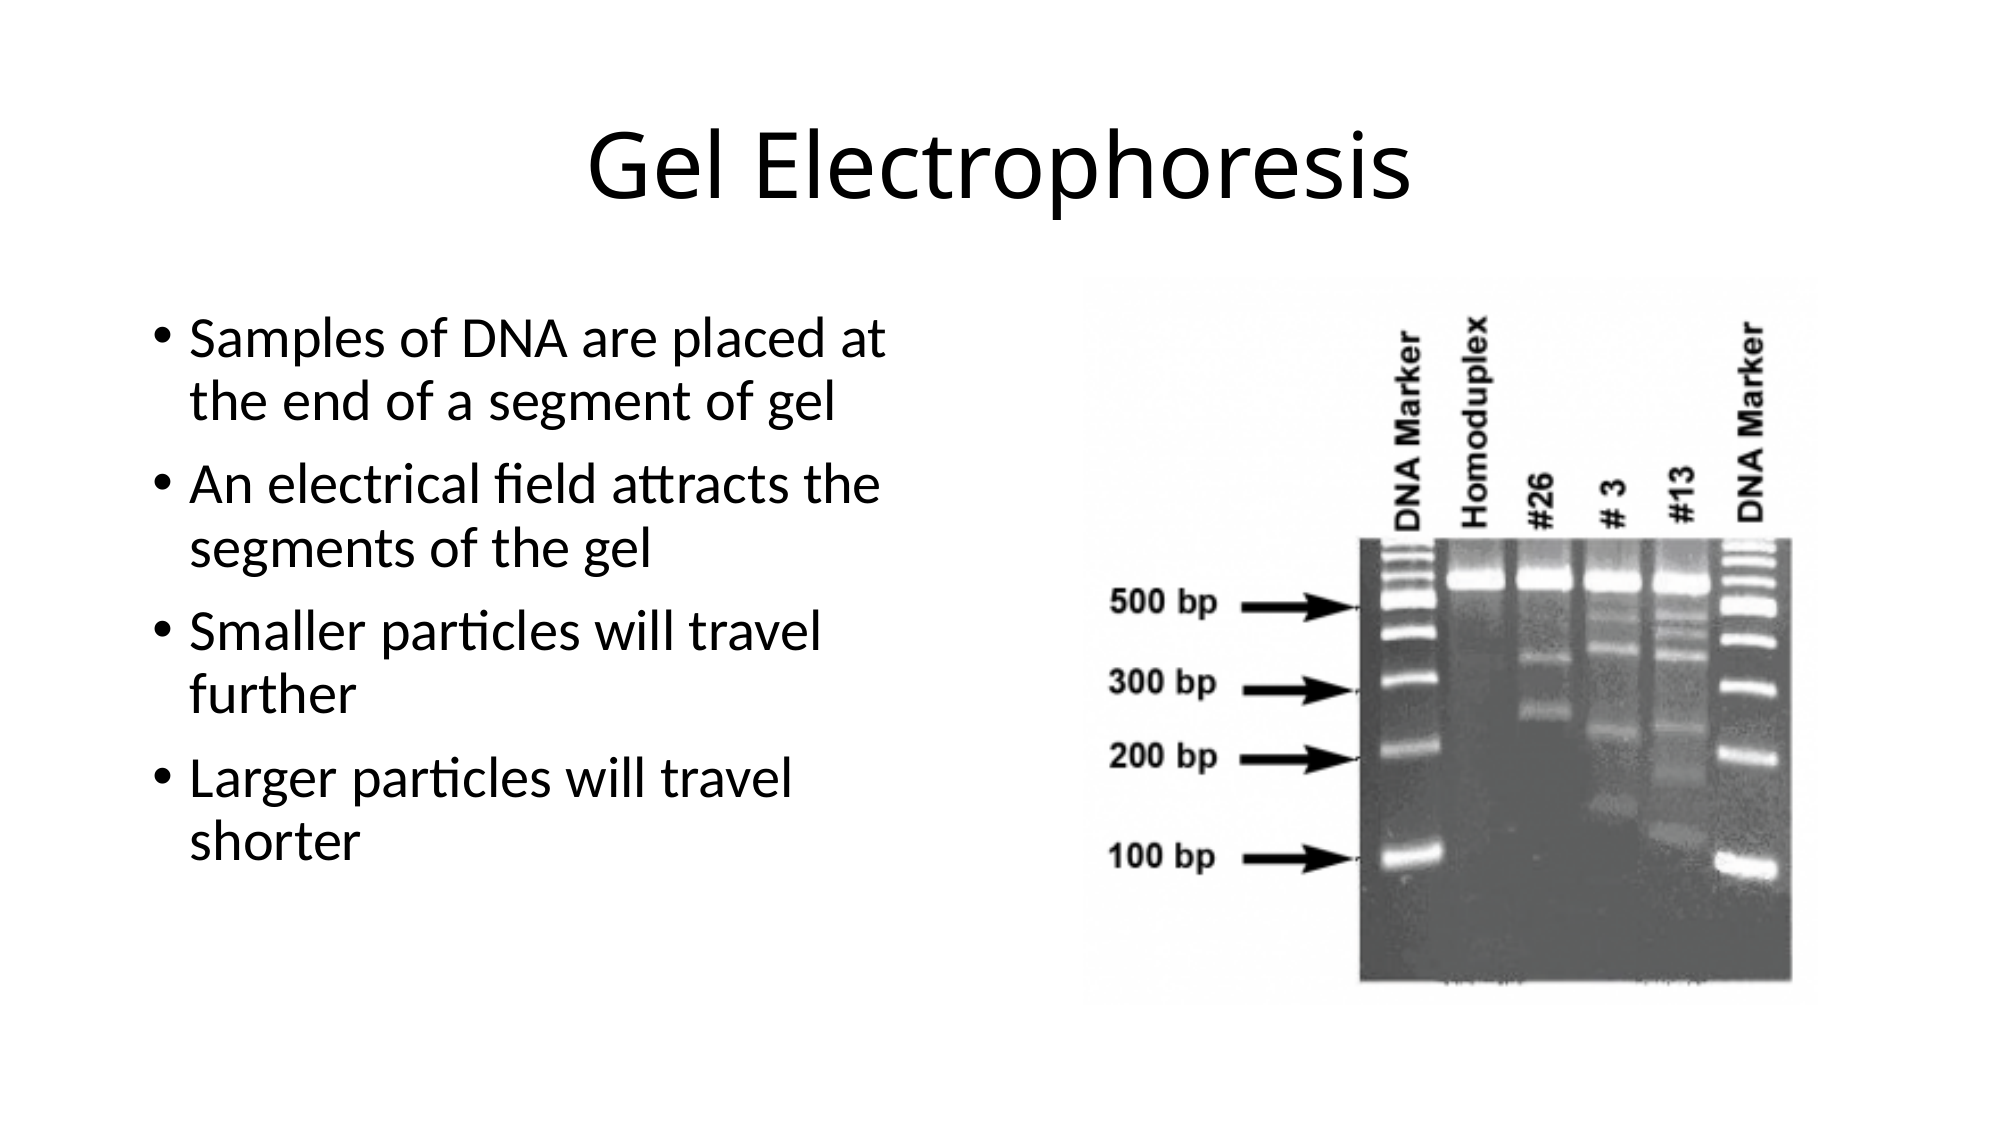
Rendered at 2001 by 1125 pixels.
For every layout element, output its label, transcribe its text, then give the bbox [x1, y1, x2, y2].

title Gel Electrophoresis [137, 59, 1863, 278]
list Samples of DNA are placed at the end of a segment of gel An electrical field attracts the segments of the gel Smaller particles will travel further Larger particles will travel shorter [137, 299, 988, 1014]
picture [1083, 277, 1818, 1005]
